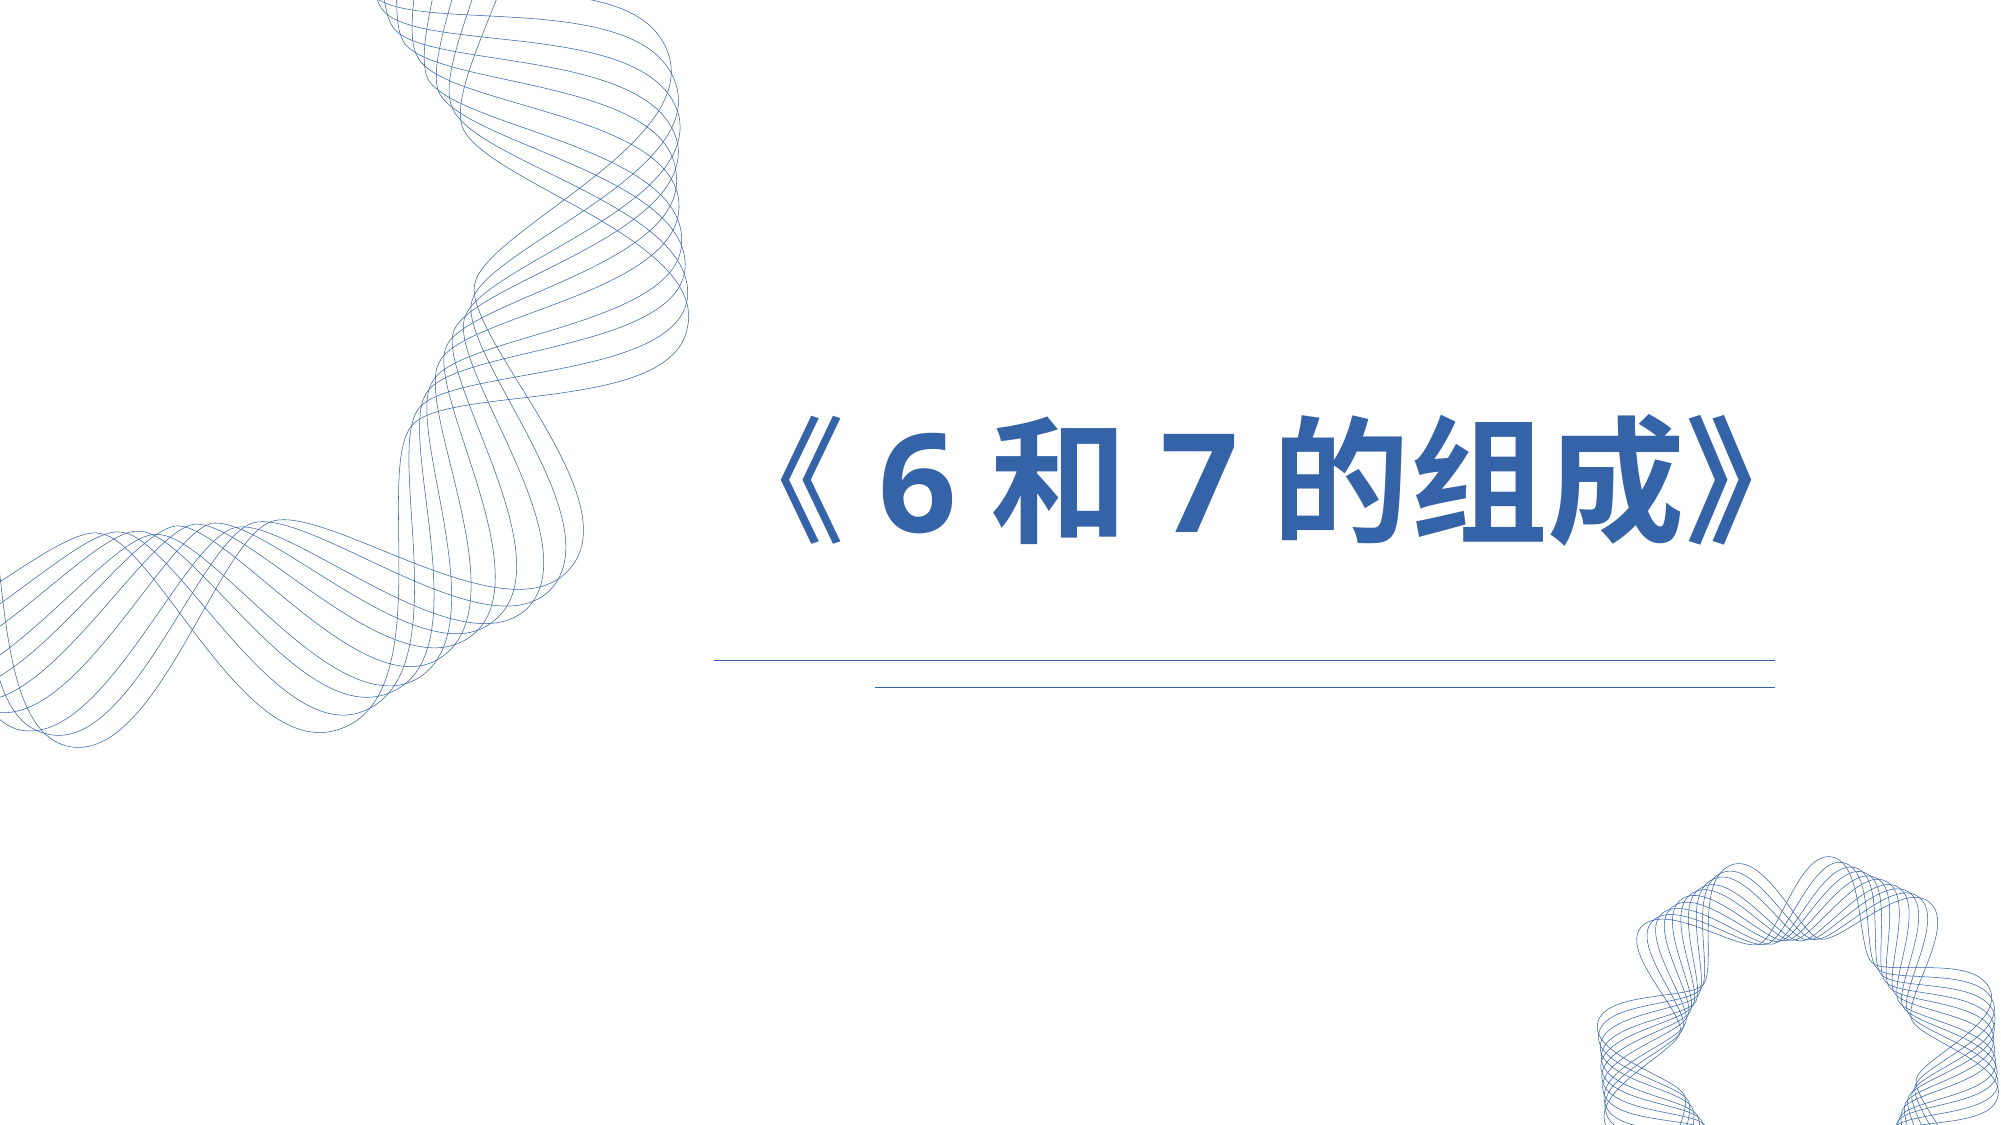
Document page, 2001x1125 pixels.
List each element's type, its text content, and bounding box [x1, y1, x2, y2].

text_box 《6和7的组成》 [688, 388, 1838, 568]
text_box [714, 660, 1775, 688]
